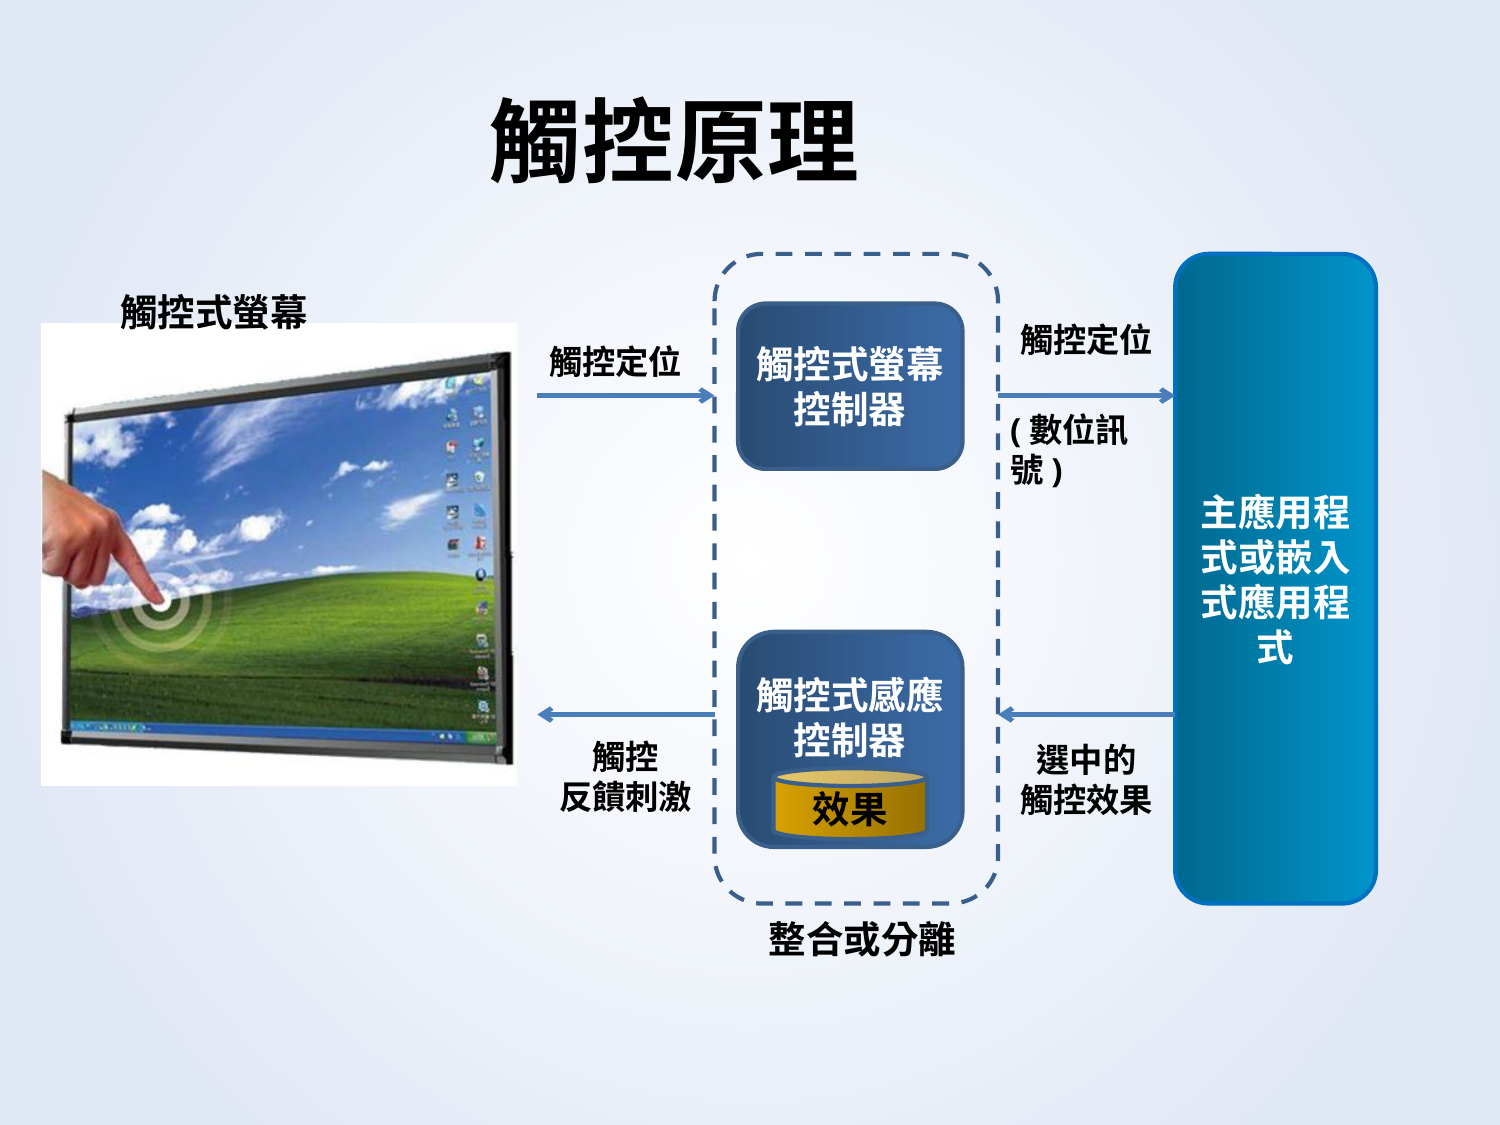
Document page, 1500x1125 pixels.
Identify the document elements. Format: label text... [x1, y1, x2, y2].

text_box 觸控式螢幕 [105, 281, 325, 322]
text_box 主應用程式或嵌入式應用程式 [1173, 251, 1379, 906]
text_box 選中的 觸控效果 [1010, 739, 1164, 820]
picture [0, 0, 1500, 1125]
text_box 觸控 反饋刺激 [549, 736, 703, 817]
text_box 觸控定位 [1010, 319, 1164, 360]
text_box 整合或分離 [690, 908, 1034, 969]
title 觸控原理 [0, 45, 1350, 233]
text_box [712, 251, 1001, 906]
text_box 觸控定位 [549, 340, 703, 381]
text_box (數位訊號) [1010, 408, 1164, 489]
